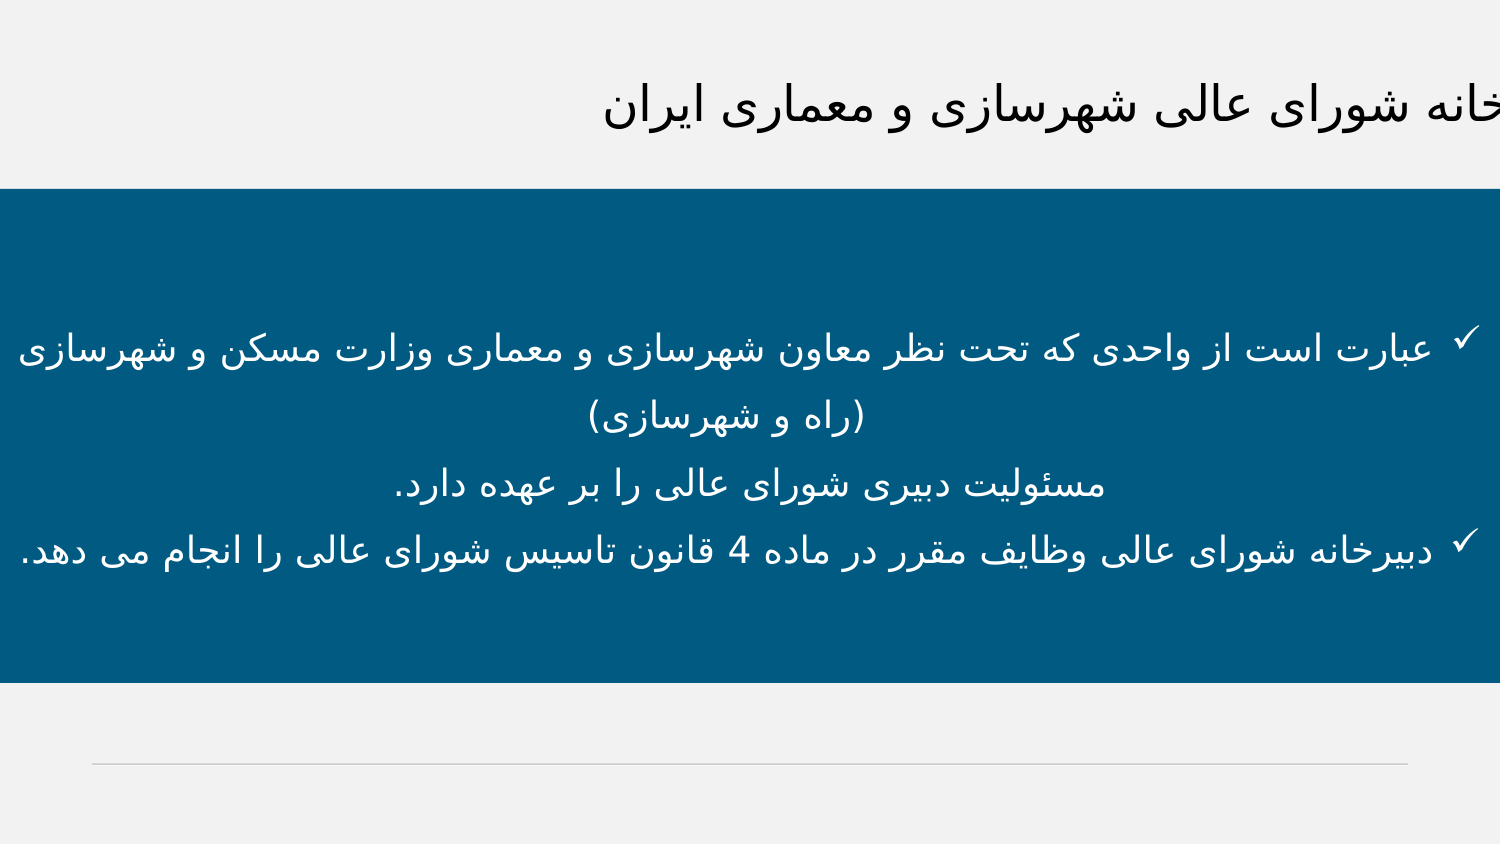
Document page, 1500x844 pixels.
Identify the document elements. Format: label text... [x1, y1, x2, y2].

text_box دبیرخانه شورای عالی شهرسازی و معماری ایران [594, 67, 1500, 135]
text_box عبارت است از واحدی که تحت نظر معاون شهرسازی و معماری وزارت مسکن و شهرسازی (راه و شهرسازی) مسئولیت دبیری شورای عالی را بر عهده دارد. دبیرخانه شورای عالی وظایف مقرر در ماده 4 قانون تاسیس شورای عالی را انجام می دهد. [0, 187, 1500, 685]
picture [92, 752, 1408, 777]
